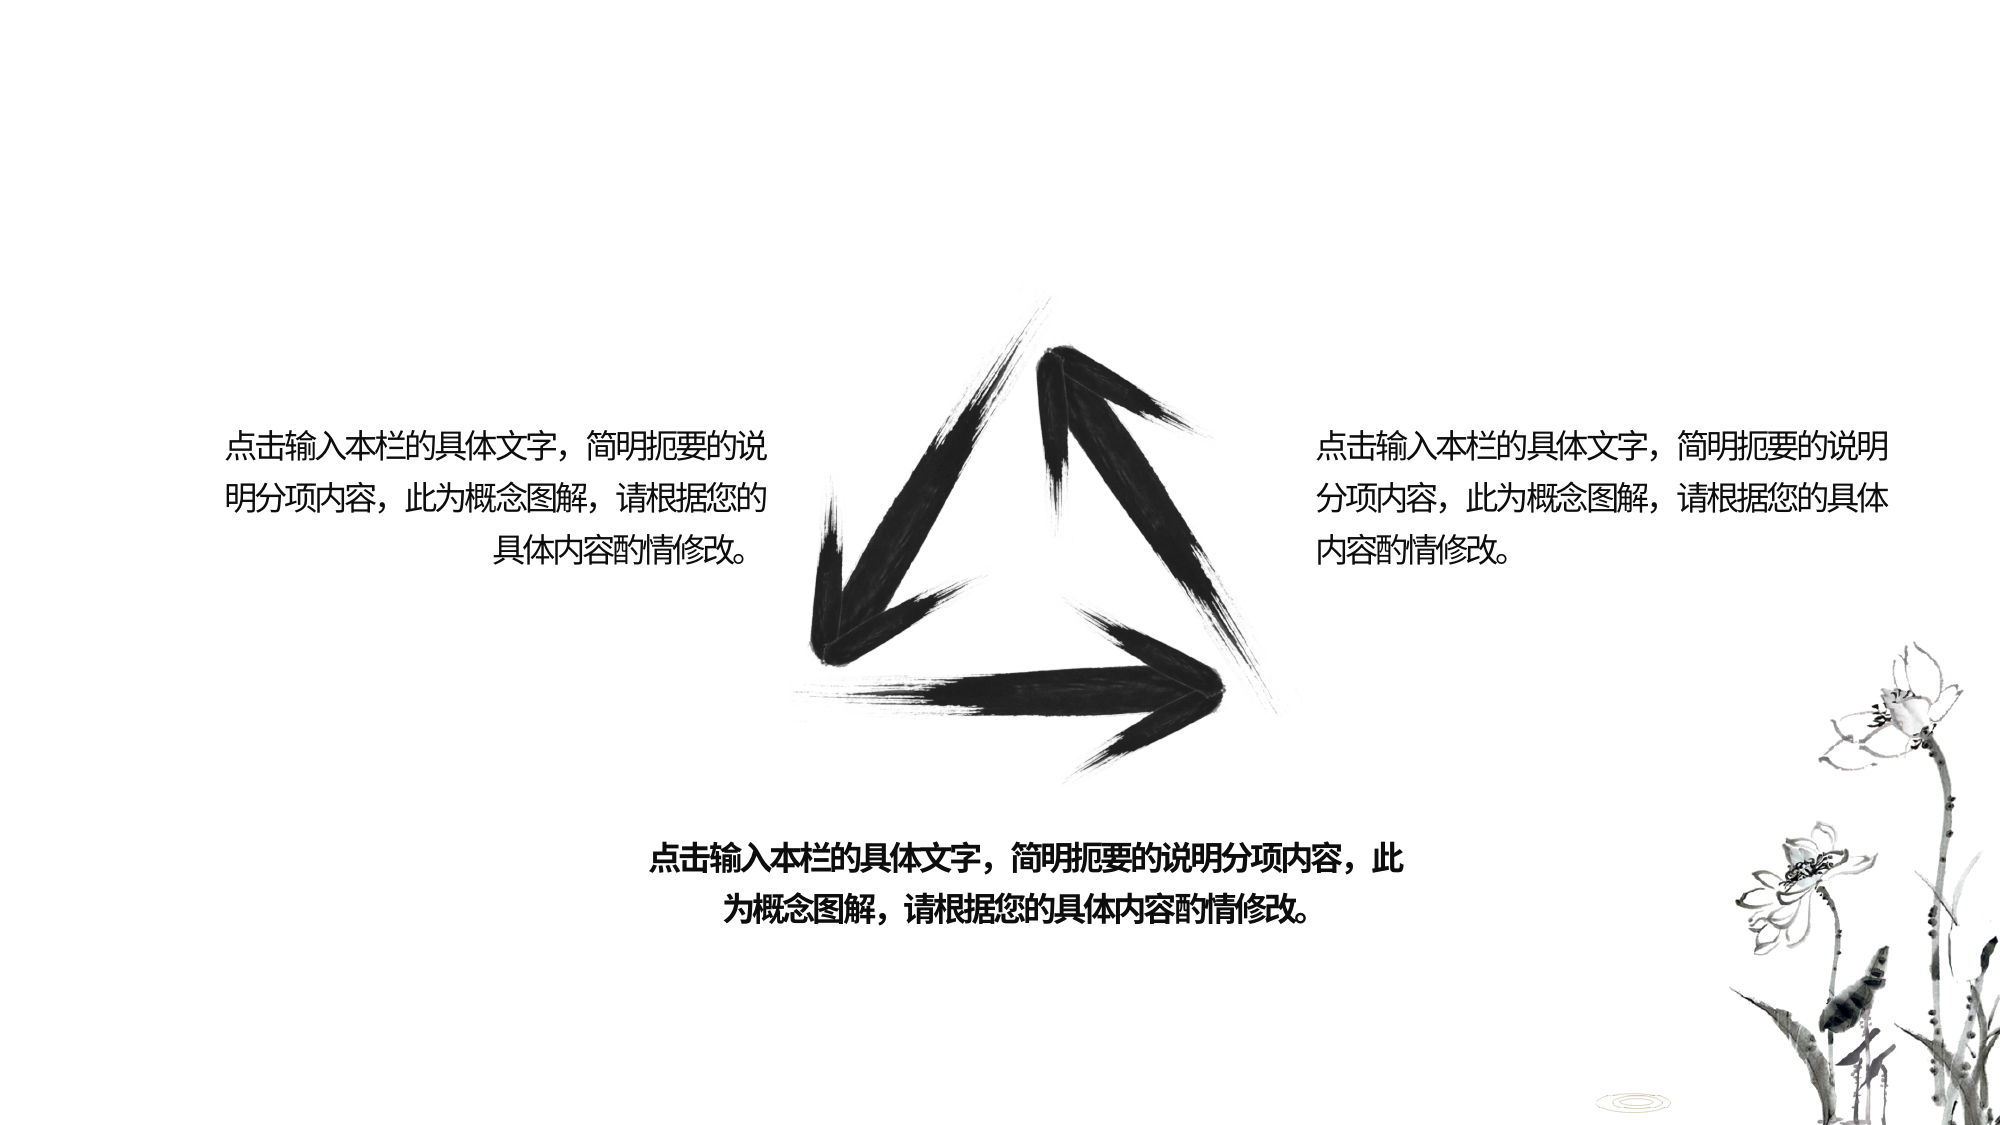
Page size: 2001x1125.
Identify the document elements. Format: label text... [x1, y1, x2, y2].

text_box 点击输入本栏的具体文字，简明扼要的说明分项内容，此为概念图解，请根据您的具体内容酌情修改。 [192, 406, 782, 577]
picture [712, 237, 1368, 927]
text_box 点击输入本栏的具体文字，简明扼要的说明分项内容，此为概念图解，请根据您的具体内容酌情修改。 [1300, 406, 1904, 577]
text_box 点击输入本栏的具体文字，简明扼要的说明分项内容，此为概念图解，请根据您的具体内容酌情修改。 [628, 817, 1423, 936]
picture [1595, 629, 2000, 1125]
